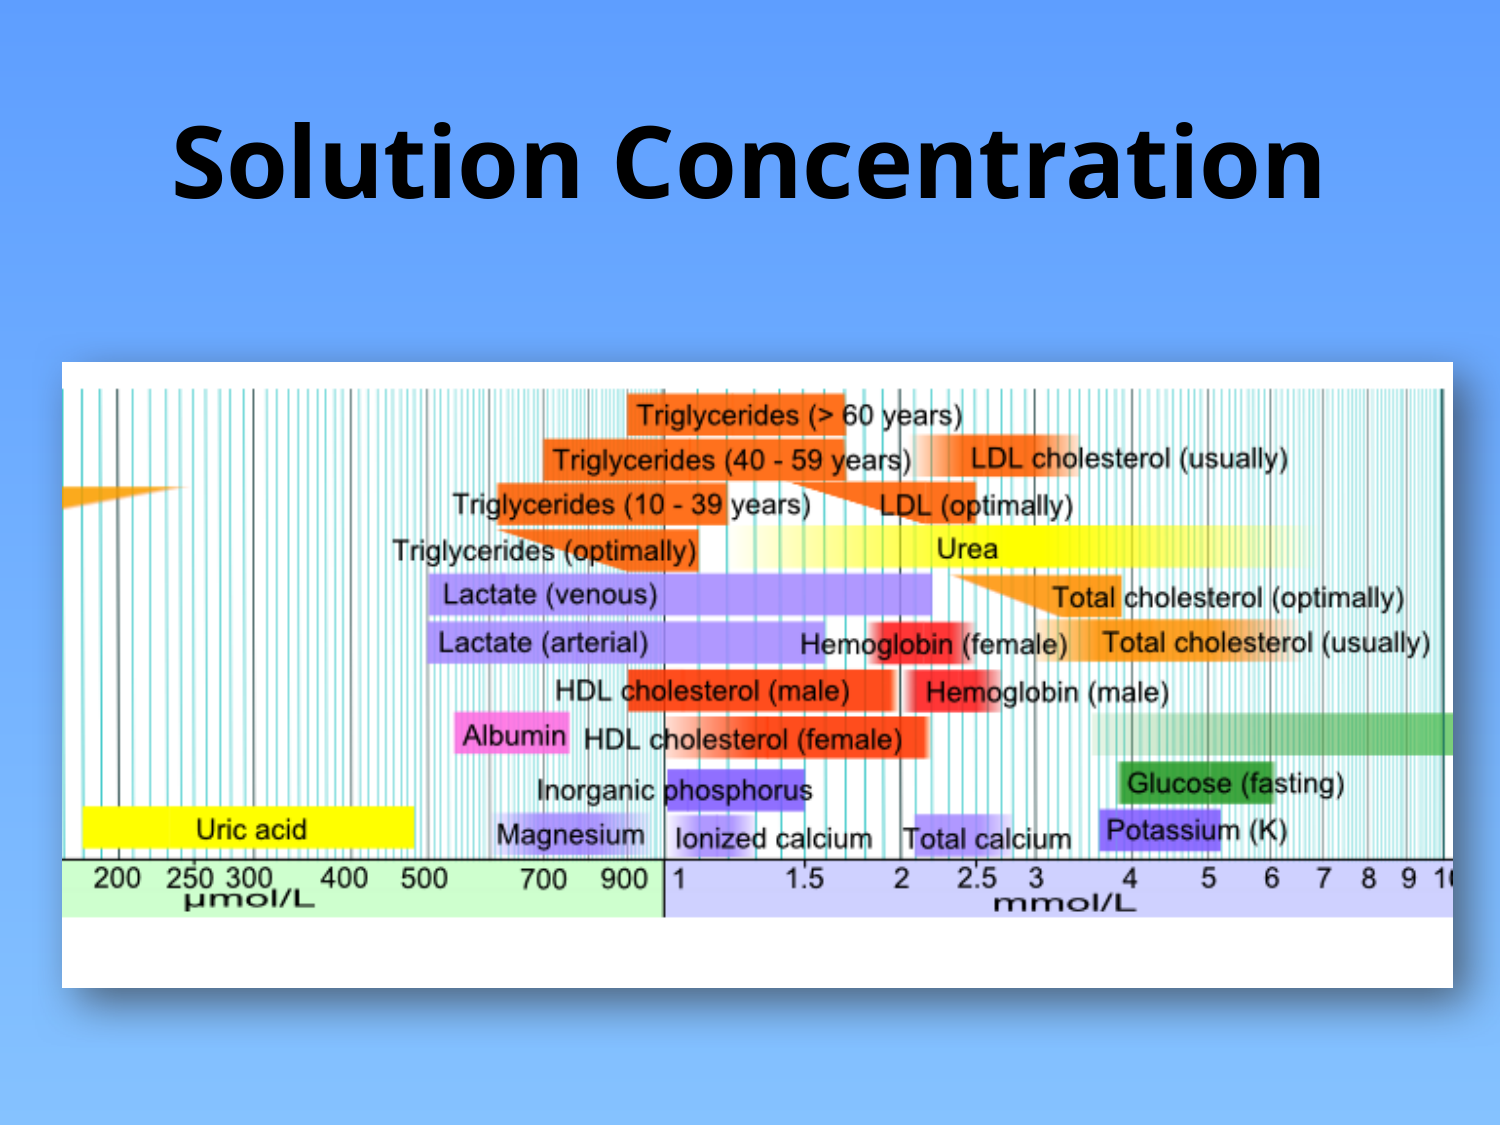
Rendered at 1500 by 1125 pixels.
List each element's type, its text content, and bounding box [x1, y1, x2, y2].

title Solution Concentration [112, 37, 1388, 279]
picture [62, 362, 1453, 988]
